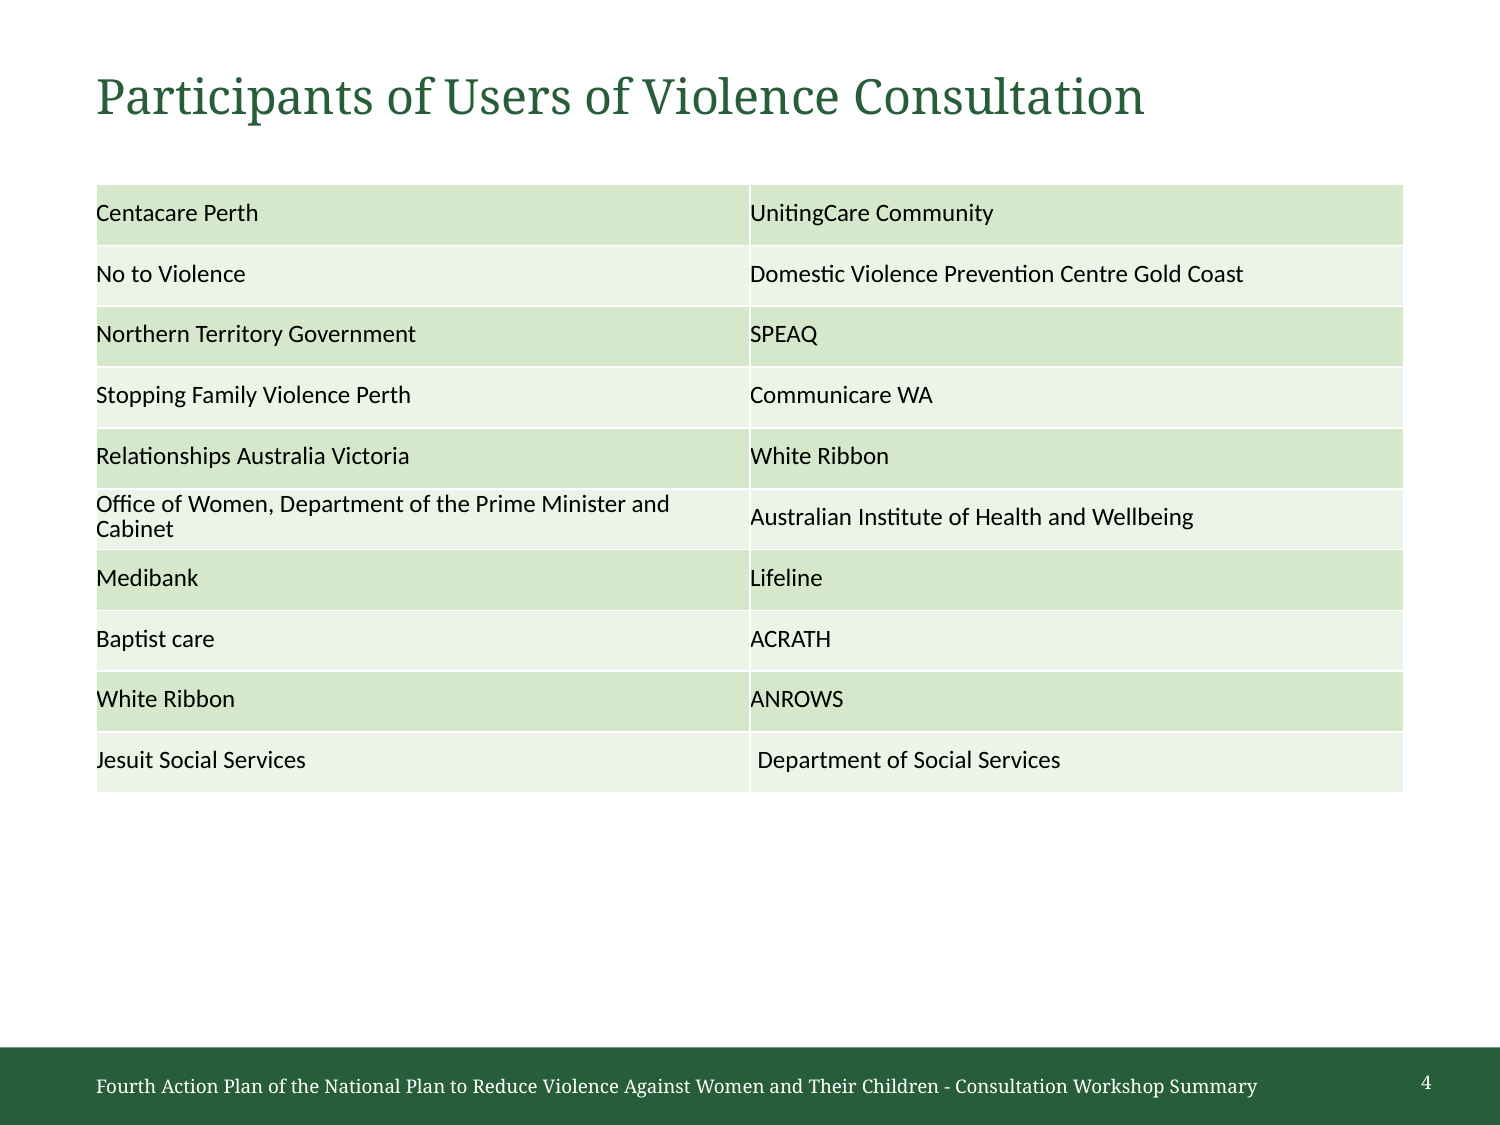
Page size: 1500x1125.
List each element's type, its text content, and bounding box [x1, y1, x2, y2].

table_cell No to Violence [97, 246, 749, 305]
title Participants of Users of Violence Consultation [95, 76, 1405, 133]
table_cell Department of Social Services [751, 733, 1403, 792]
table_cell ANROWS [751, 672, 1403, 731]
table_cell Lifeline [751, 550, 1403, 610]
table_cell Northern Territory Government [97, 307, 749, 366]
table_cell White Ribbon [751, 429, 1403, 488]
table_cell White Ribbon [97, 672, 749, 731]
table_cell Australian Institute of Health and Wellbeing [751, 490, 1403, 549]
table_cell Domestic Violence Prevention Centre Gold Coast [751, 246, 1403, 305]
text_box Fourth Action Plan of the National Plan to Reduce Violence Against Women and Their Children - Consultation Workshop Summary [96, 1074, 1273, 1098]
table_cell Stopping Family Violence Perth [97, 368, 749, 427]
table_cell Communicare WA [751, 368, 1403, 427]
table_cell Baptist care [97, 611, 749, 670]
table_cell Office of Women, Department of the Prime Minister and Cabinet [97, 490, 749, 549]
table_header UnitingCare Community [751, 185, 1403, 245]
slide_number 4 [1410, 1072, 1432, 1095]
table_cell SPEAQ [751, 307, 1403, 366]
table_cell ACRATH [751, 611, 1403, 670]
table_cell Jesuit Social Services [97, 733, 749, 792]
table_header Centacare Perth [97, 185, 749, 245]
table_cell Relationships Australia Victoria [97, 429, 749, 488]
table_cell Medibank [97, 550, 749, 610]
